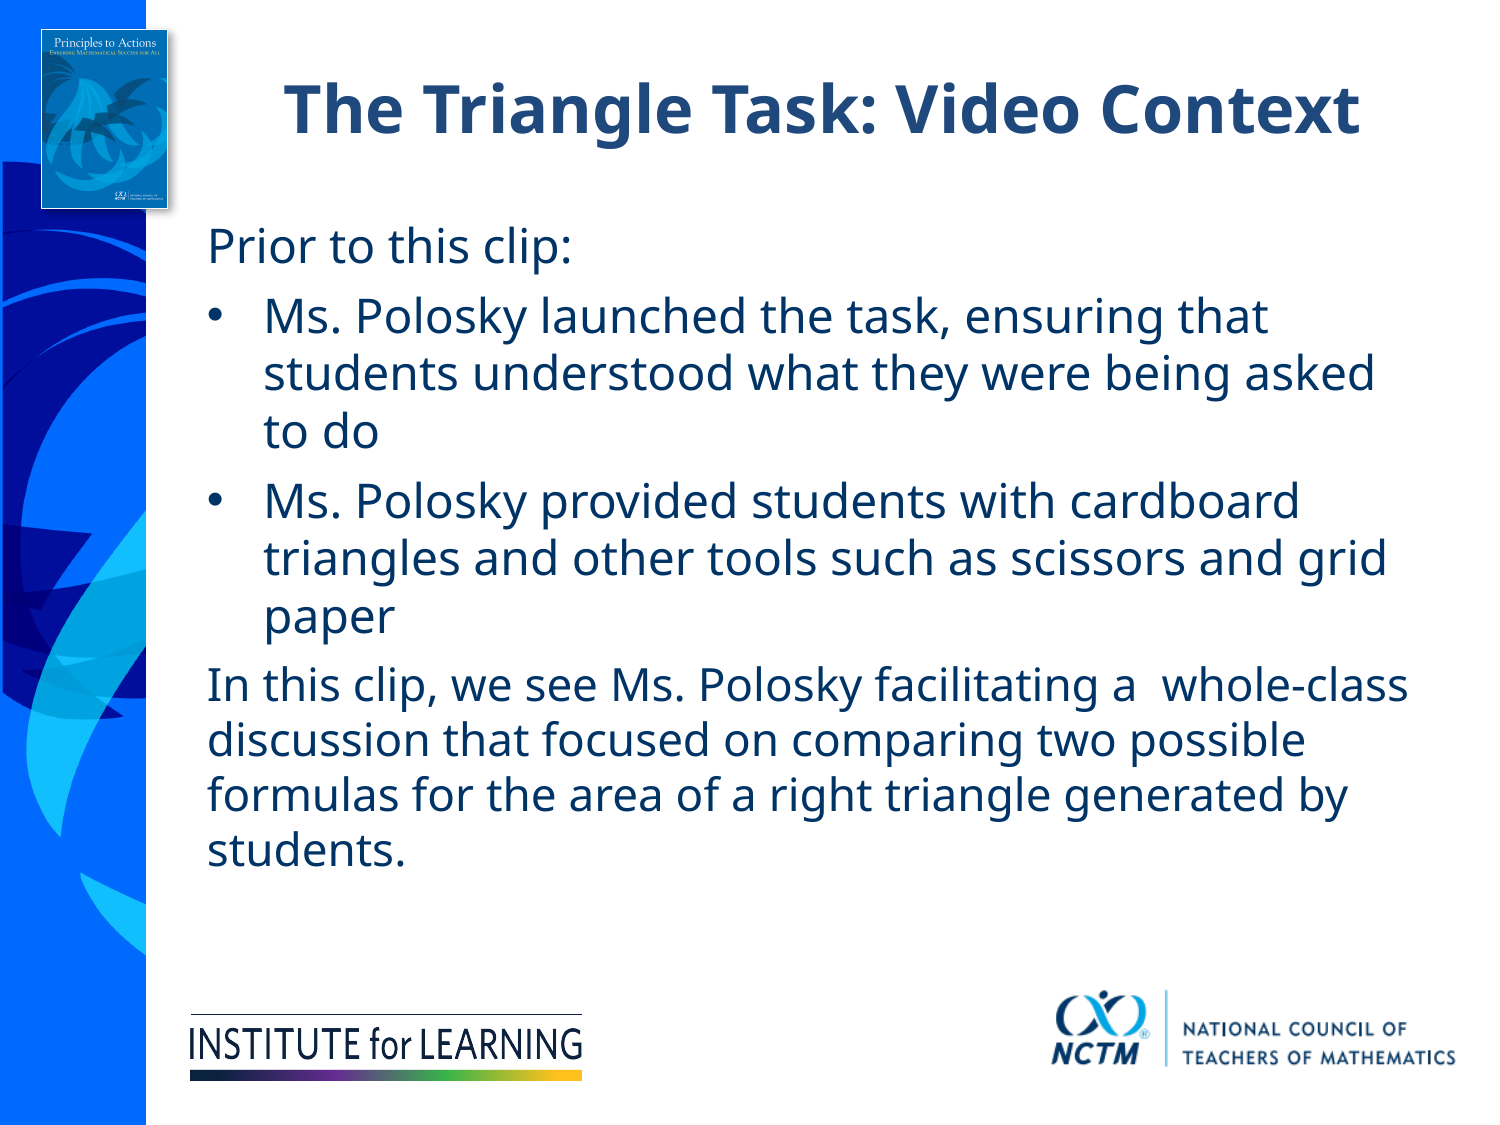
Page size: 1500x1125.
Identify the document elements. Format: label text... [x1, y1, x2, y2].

picture [190, 1014, 583, 1081]
picture [1034, 969, 1474, 1085]
text_box The Triangle Task: Video Context [178, 40, 1500, 174]
text_box Prior to this clip: Ms. Polosky launched the task, ensuring that students understood what they were being asked to do Ms. Polosky provided students with cardboard triangles and other tools such as scissors and grid paper In this clip, we see Ms. Polosky facilitating a whole-class discussion that focused on comparing two possible formulas for the area of a right triangle generated by students. [191, 207, 1437, 970]
picture [0, 0, 168, 1125]
